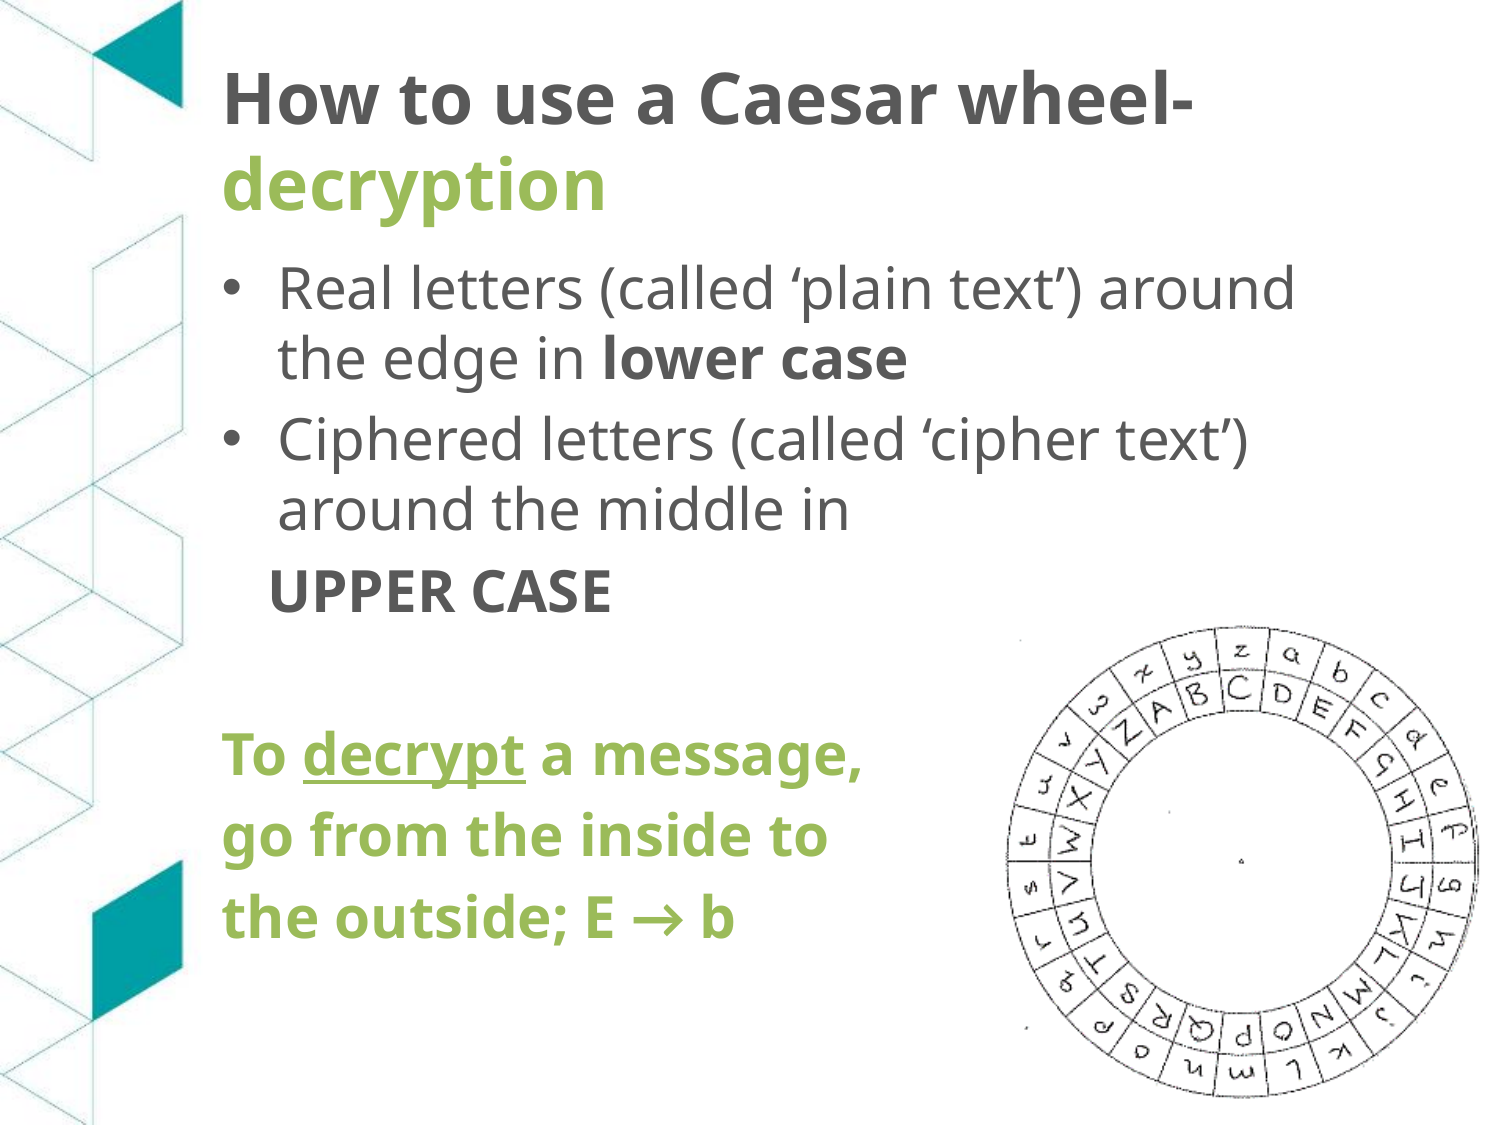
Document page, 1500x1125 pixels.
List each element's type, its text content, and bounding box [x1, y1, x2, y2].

picture [0, 0, 215, 1125]
title How to use a Caesar wheel- decryption [206, 45, 1463, 233]
picture [997, 618, 1487, 1102]
list Real letters (called ‘plain text’) around the edge in lower case Ciphered letters (called ‘cipher text’) around the middle in UPPER CASE To decrypt a message, go from the inside to the outside; E → b [206, 243, 1341, 1000]
